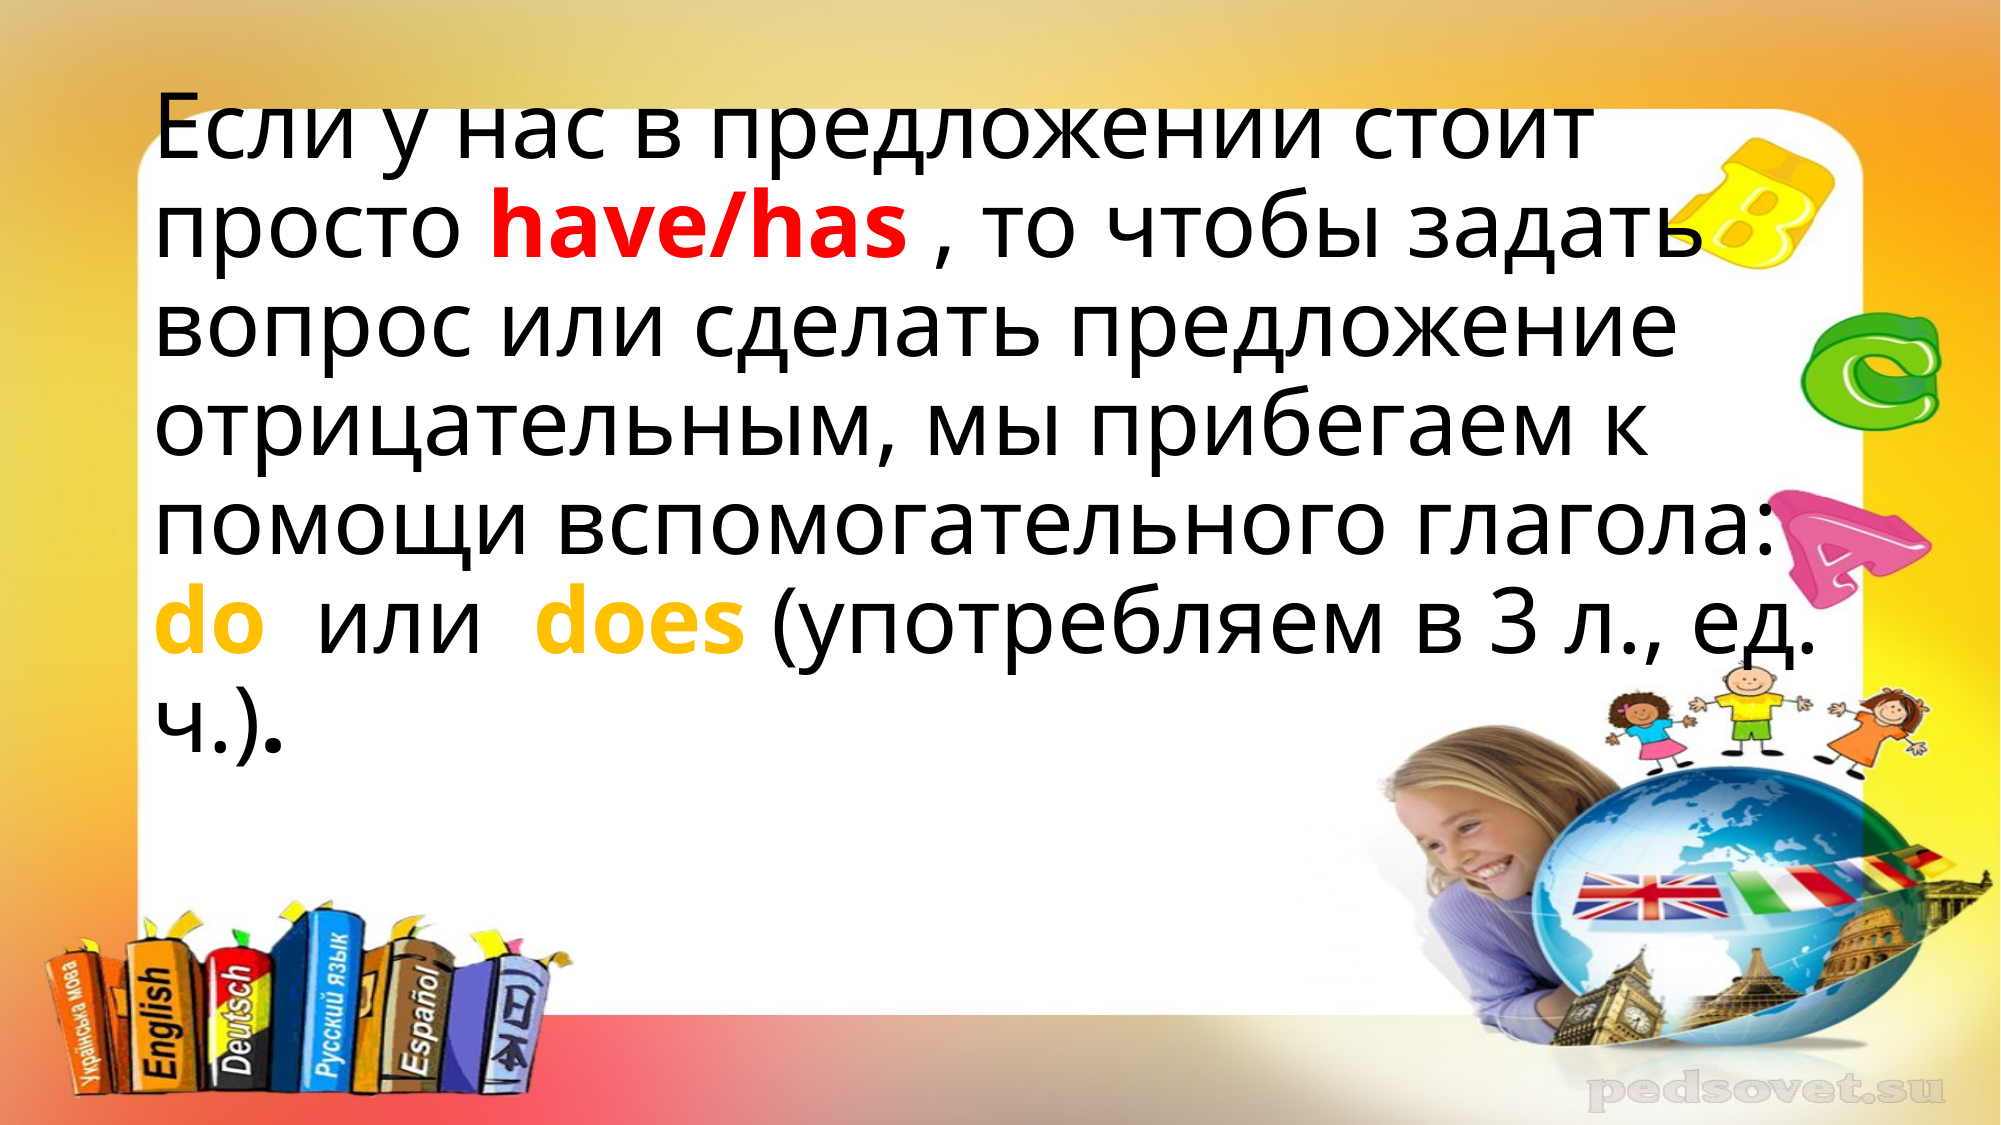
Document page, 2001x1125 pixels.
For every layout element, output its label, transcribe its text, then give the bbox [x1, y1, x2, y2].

title Если у нас в предложении стоит просто have/has , то чтобы задать вопрос или сделать предложение отрицательным, мы прибегаем к помощи вспомогательного глагола: do или does (употребляем в 3 л., ед. ч.). [137, 59, 1863, 792]
picture [0, 0, 2001, 1125]
